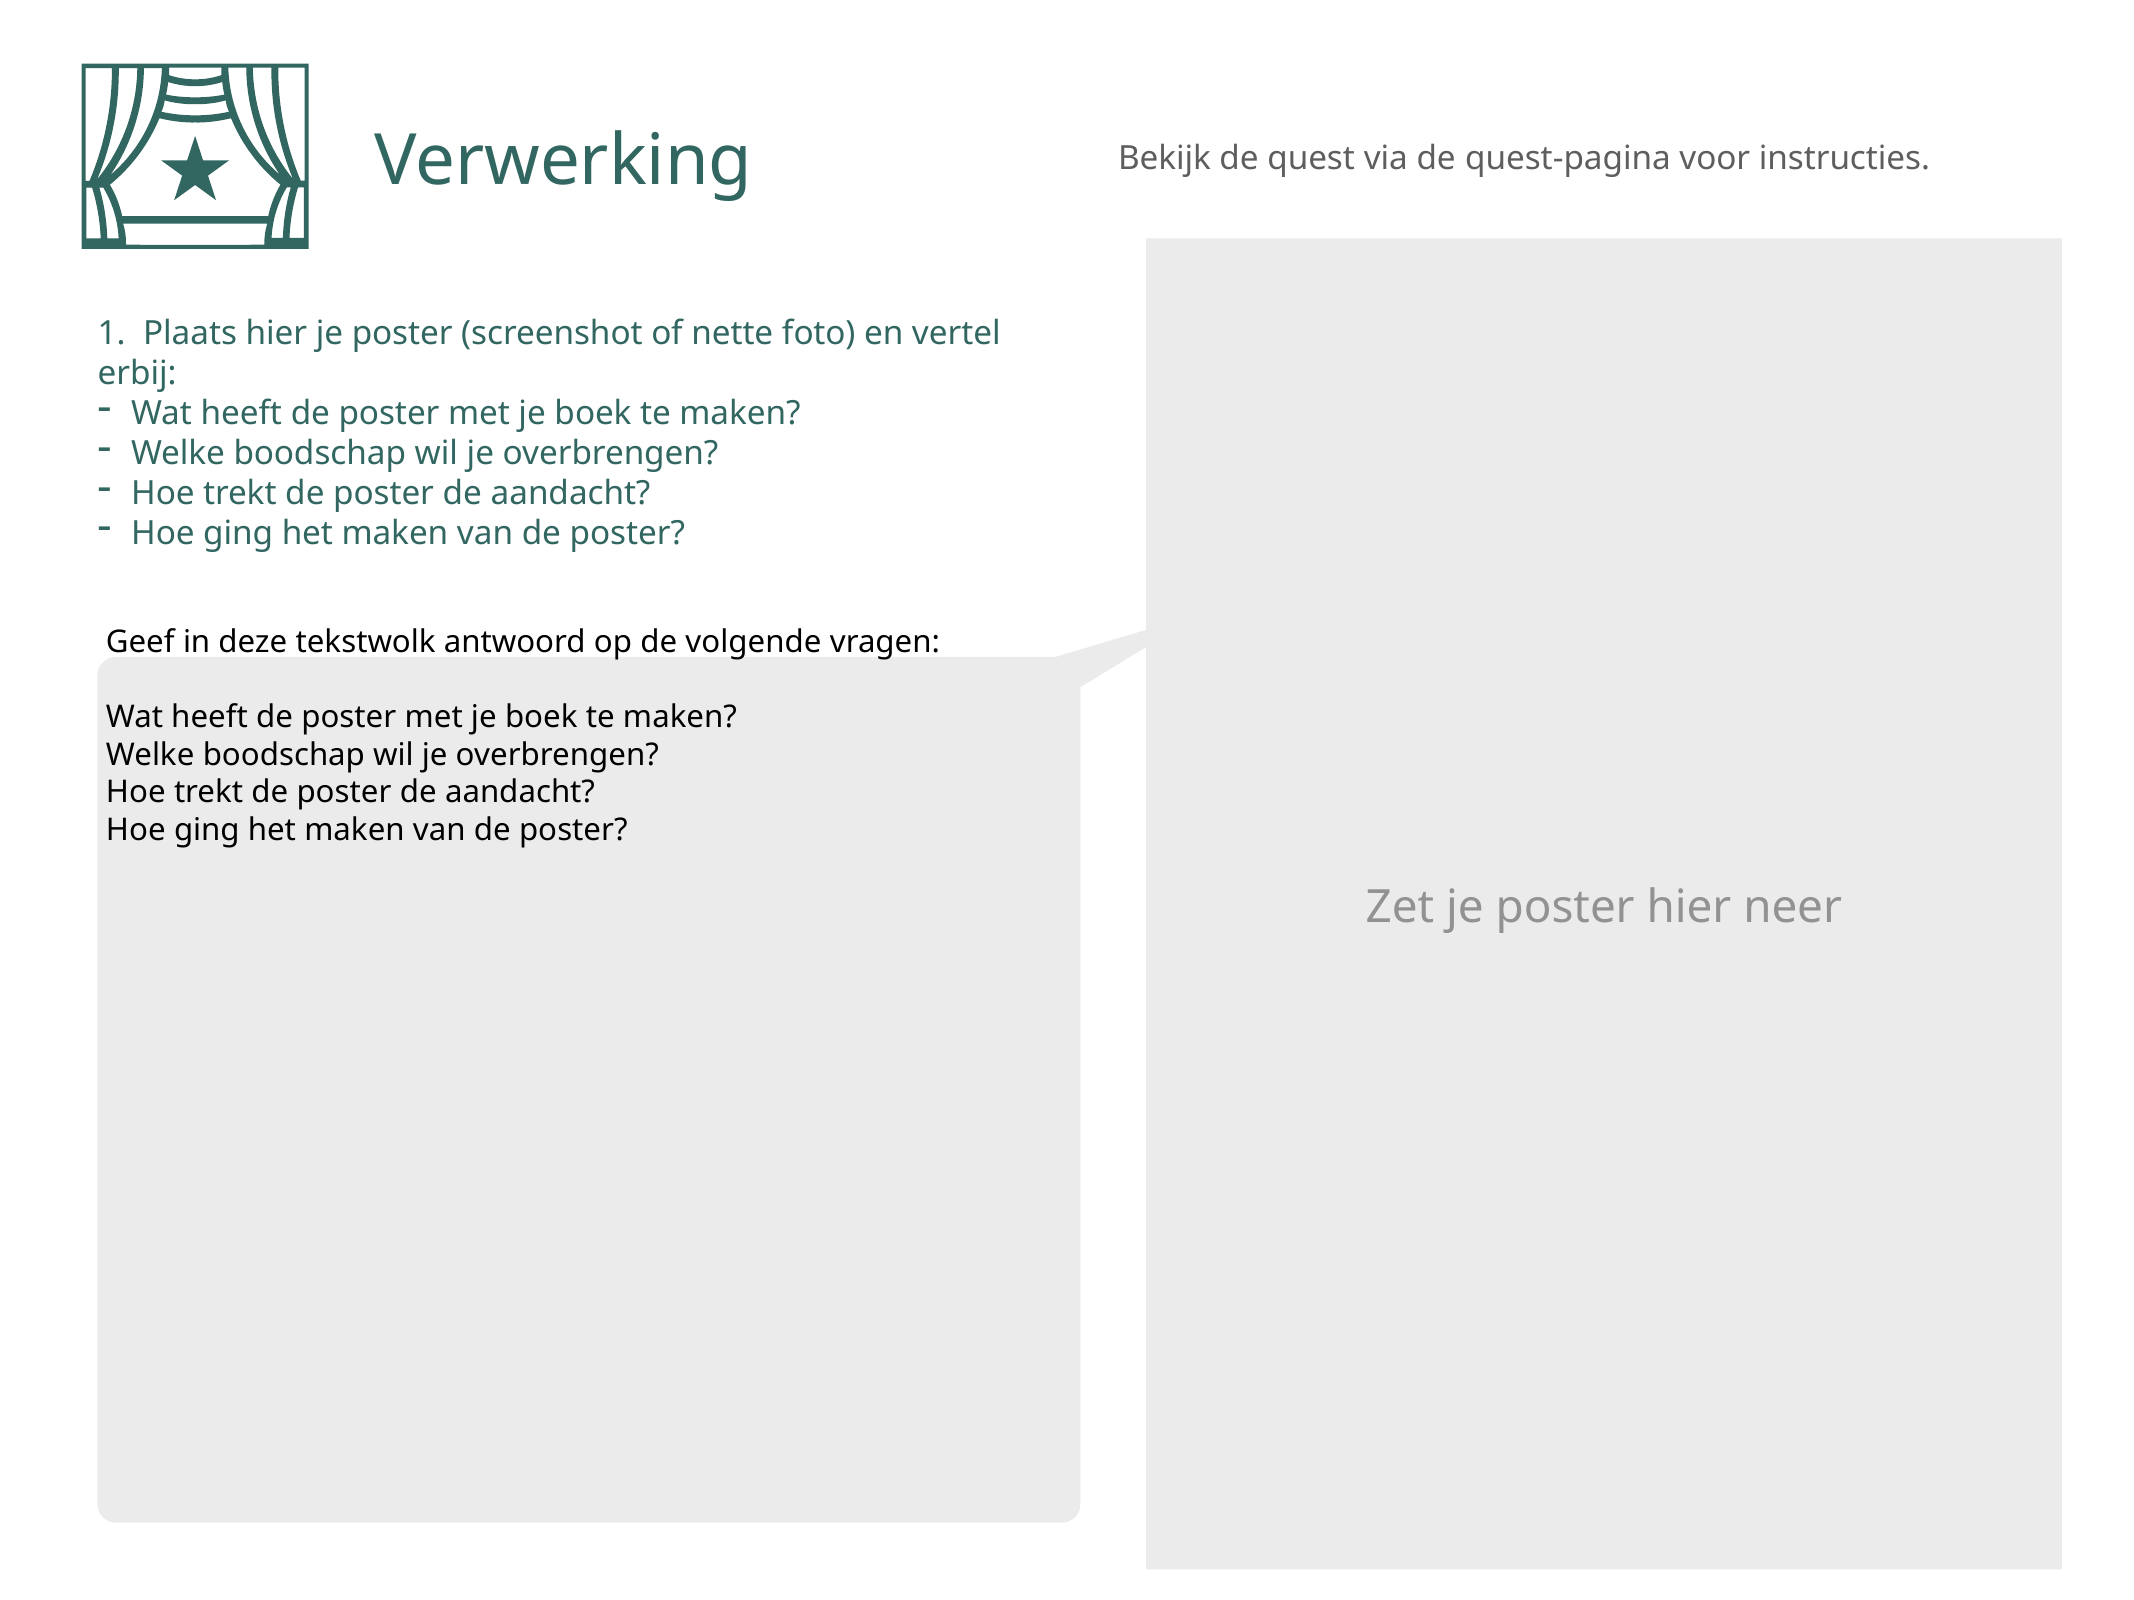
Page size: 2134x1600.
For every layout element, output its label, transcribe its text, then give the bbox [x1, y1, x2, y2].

text_box Verwerking [366, 105, 762, 208]
text_box Geef in deze tekstwolk antwoord op de volgende vragen: Wat heeft de poster met je boek te maken? Welke boodschap wil je overbrengen? Hoe trekt de poster de aandacht? Hoe ging het maken van de poster? [97, 613, 1202, 1523]
text_box [81, 63, 309, 249]
text_box Zet je poster hier neer [1146, 238, 2062, 1570]
text_box 1. Plaats hier je poster (screenshot of nette foto) en vertel erbij: Wat heeft de poster met je boek te maken? Welke boodschap wil je overbrengen? Hoe trekt de poster de aandacht? Hoe ging het maken van de poster? [89, 303, 1094, 560]
text_box Bekijk de quest via de quest-pagina voor instructies. [1109, 128, 1940, 185]
